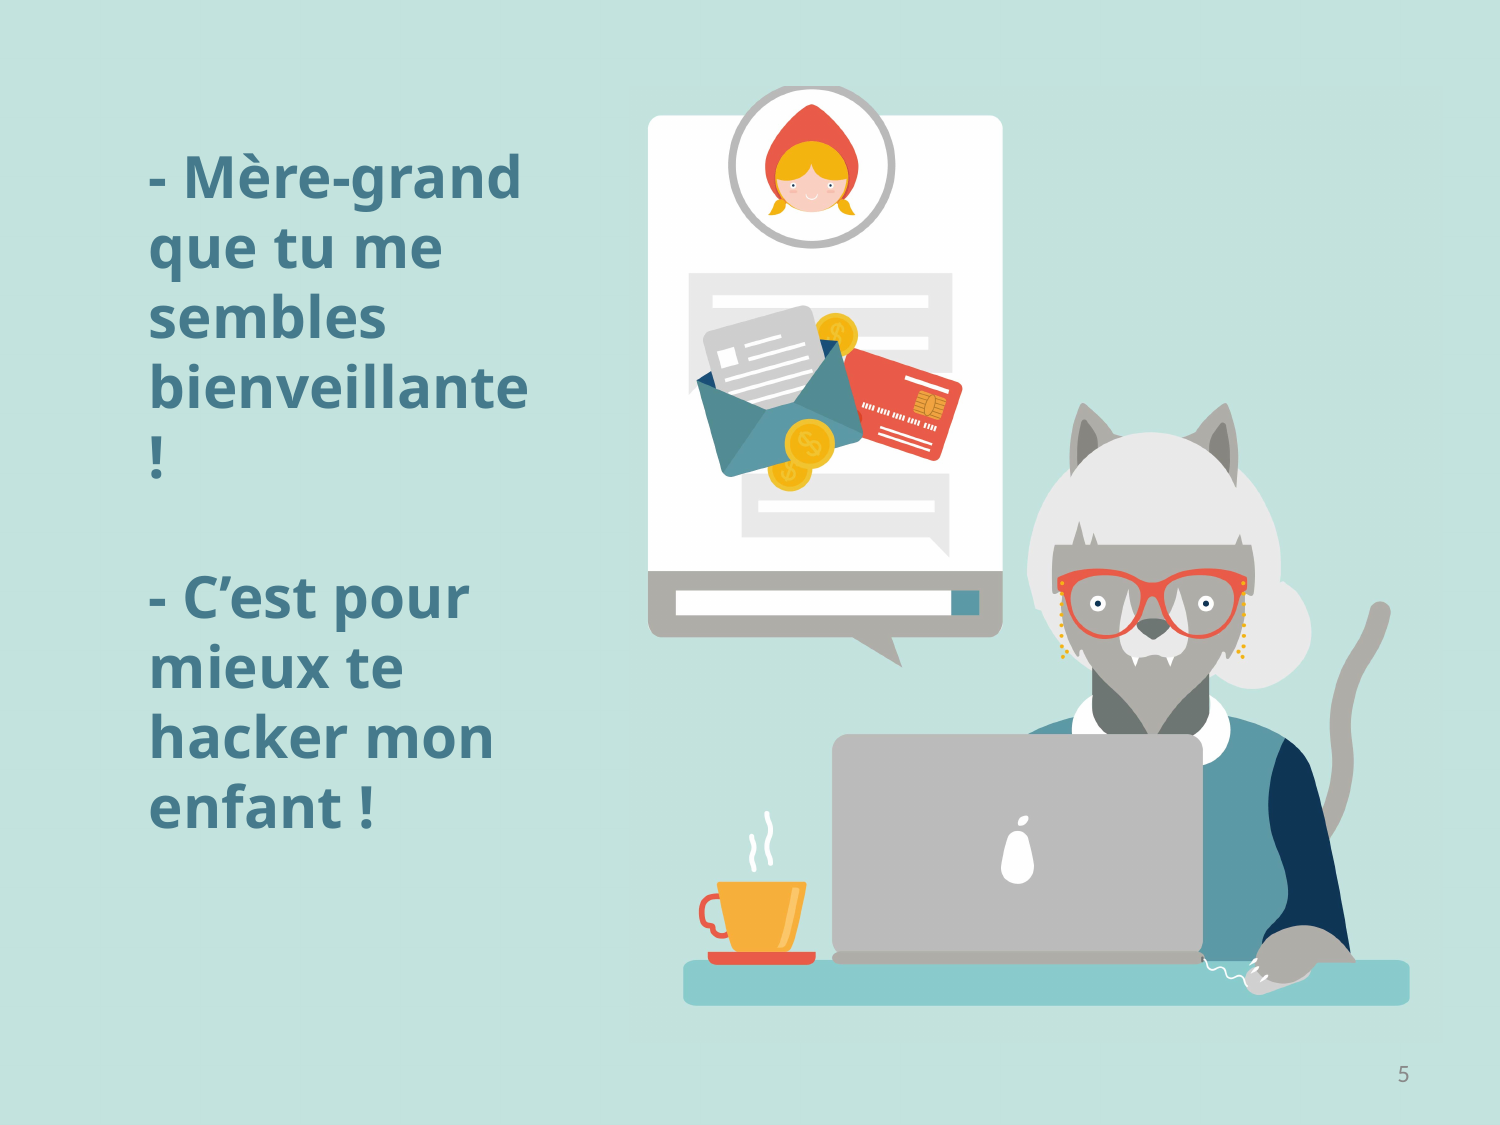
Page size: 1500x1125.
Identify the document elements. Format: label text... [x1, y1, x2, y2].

picture [0, 0, 1500, 1125]
slide_number 5 [1074, 1052, 1425, 1103]
text_box - Mère-grand que tu me sembles bienveillante ! - C’est pour mieux te hacker mon enfant ! [134, 133, 575, 848]
